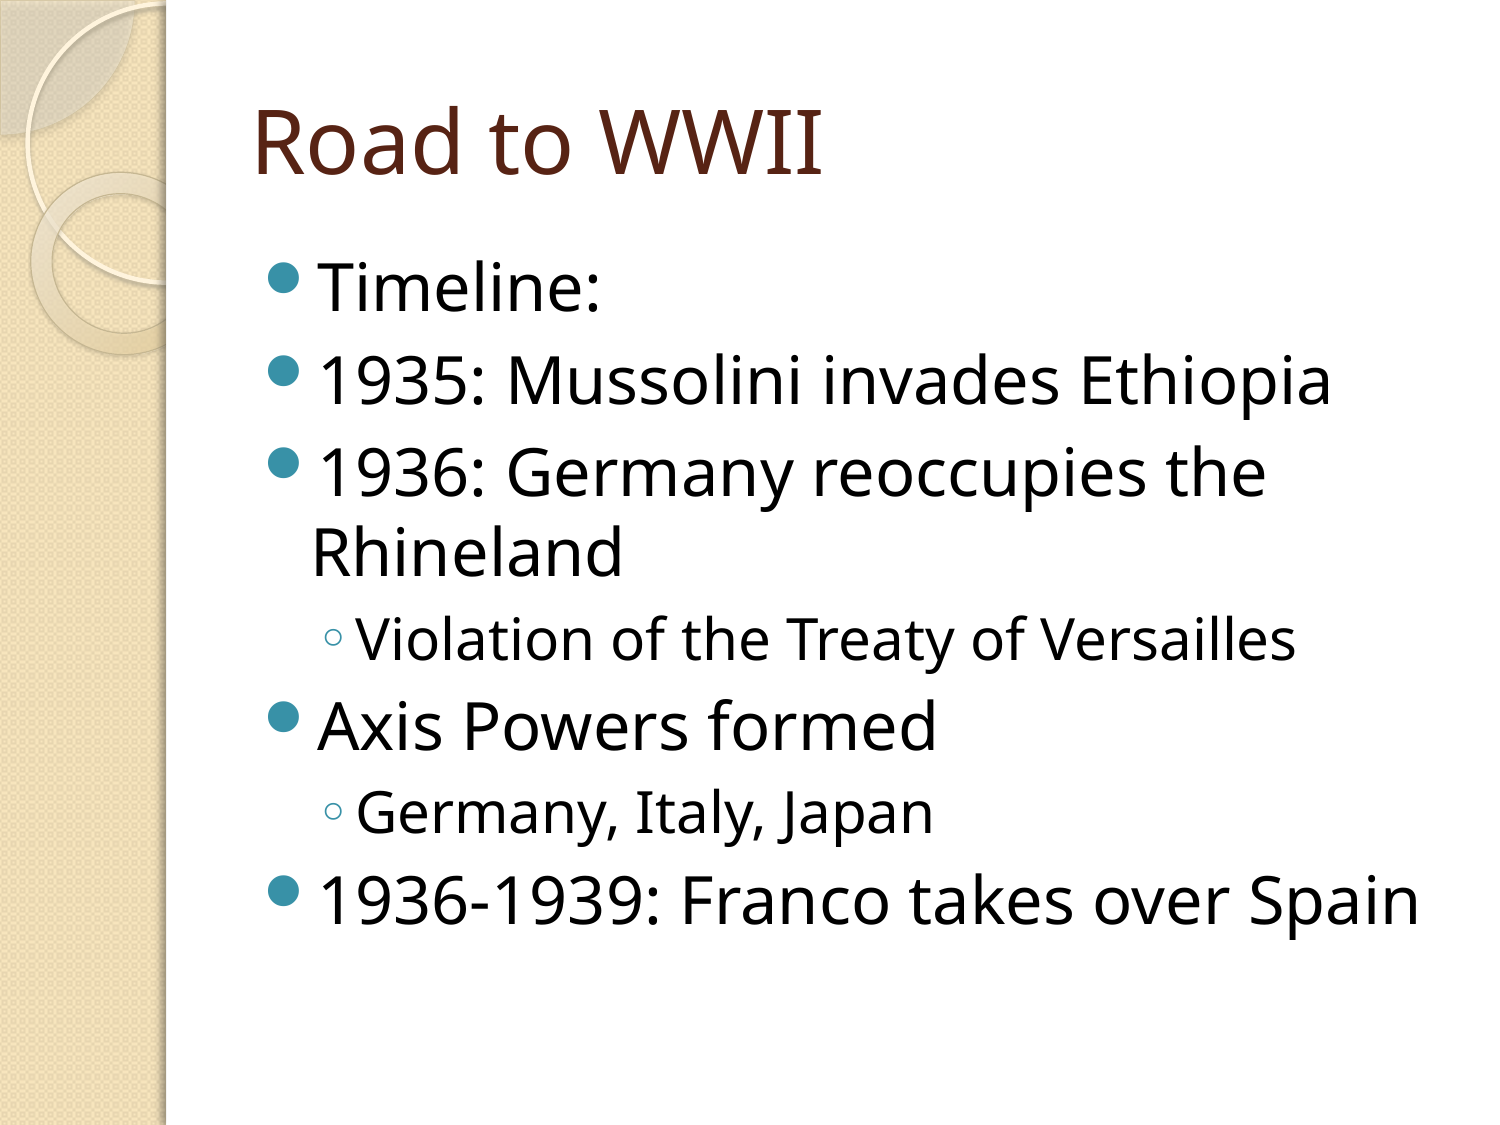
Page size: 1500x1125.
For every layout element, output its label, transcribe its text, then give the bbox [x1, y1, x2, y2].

list Timeline: 1935: Mussolini invades Ethiopia 1936: Germany reoccupies the Rhineland Violation of the Treaty of Versailles Axis Powers formed Germany, Italy, Japan 1936-1939: Franco takes over Spain [235, 237, 1466, 1025]
title Road to WWII [235, 45, 1466, 233]
